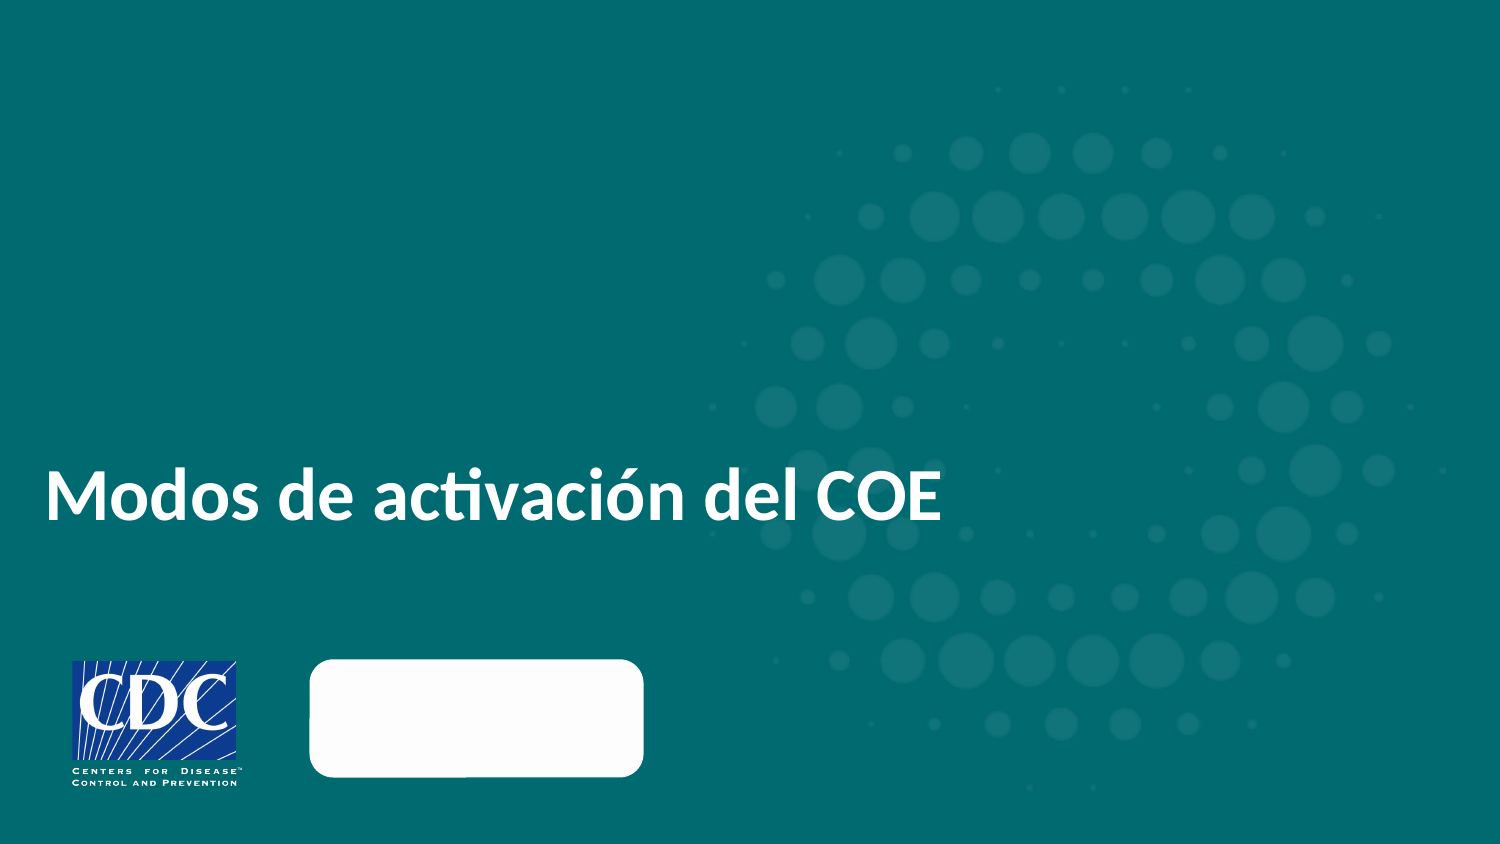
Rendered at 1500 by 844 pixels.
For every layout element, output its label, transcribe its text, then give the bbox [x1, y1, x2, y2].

picture [309, 659, 644, 778]
title Modos de activación del COE [29, 400, 704, 544]
picture [72, 661, 236, 760]
picture [709, 82, 1446, 797]
picture [72, 762, 242, 786]
